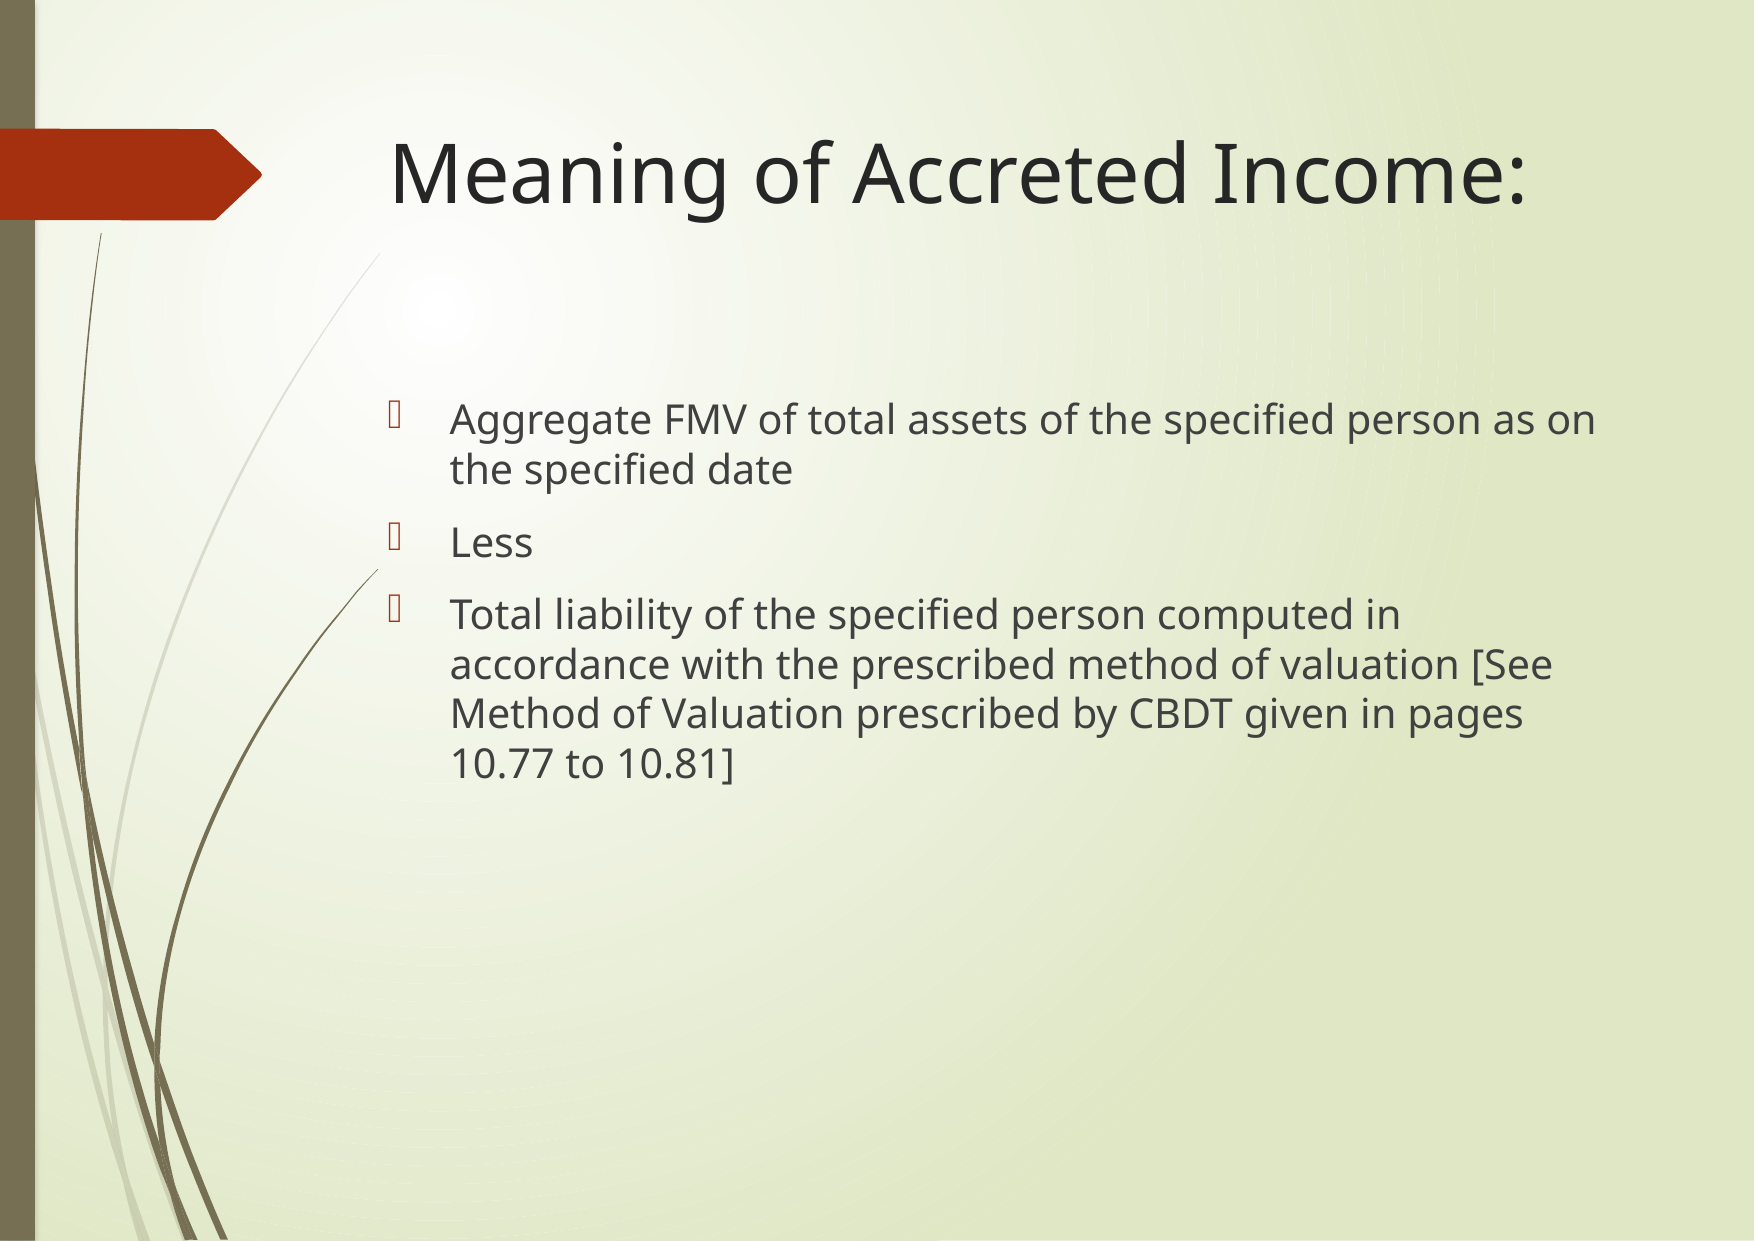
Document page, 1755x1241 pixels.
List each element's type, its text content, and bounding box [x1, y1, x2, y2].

list Aggregate FMV of total assets of the specified person as on the specified date Less Total liability of the specified person computed in accordance with the prescribed method of valuation [See Method of Valuation prescribed by CBDT given in pages 10.77 to 10.81] [372, 385, 1638, 1070]
title Meaning of Accreted Income: [373, 112, 1638, 345]
